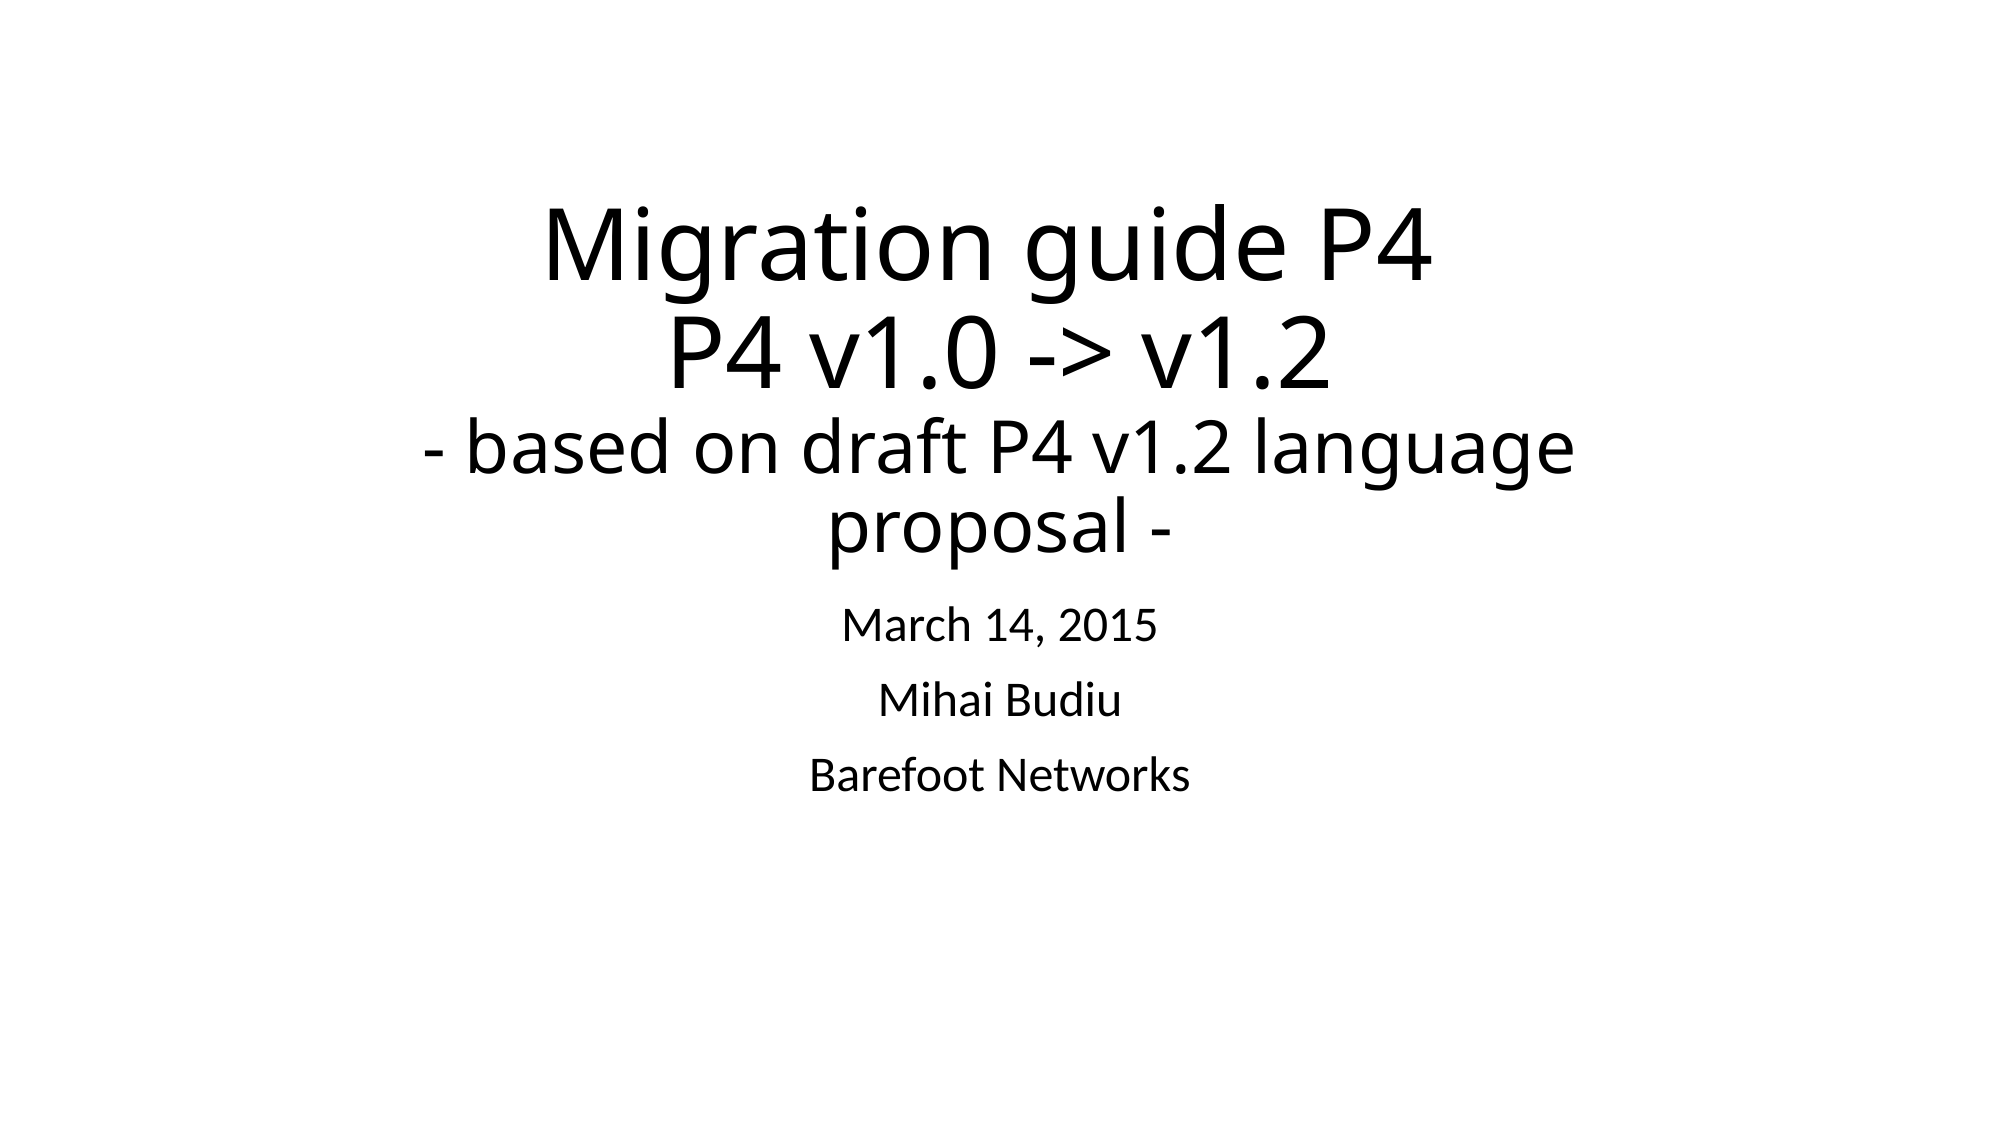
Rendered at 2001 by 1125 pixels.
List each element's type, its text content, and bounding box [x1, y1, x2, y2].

title Migration guide P4 P4 v1.0 -> v1.2 - based on draft P4 v1.2 language proposal - [249, 184, 1750, 576]
subtitle March 14, 2015 Mihai Budiu Barefoot Networks [249, 590, 1750, 863]
